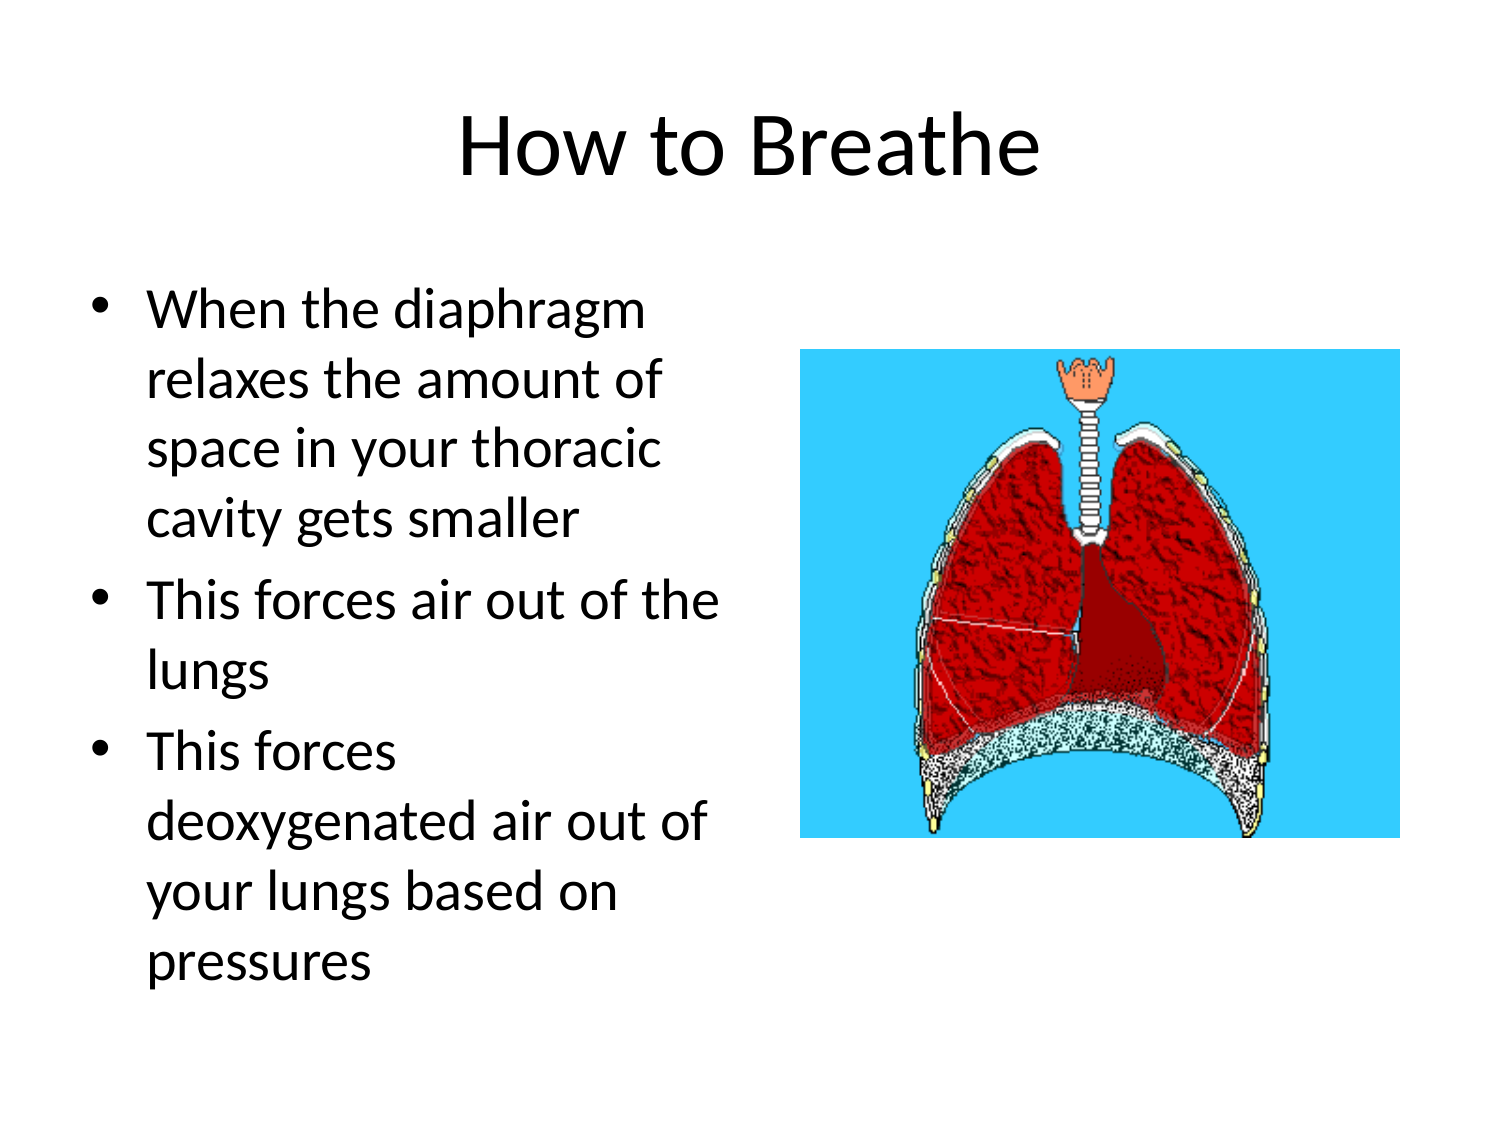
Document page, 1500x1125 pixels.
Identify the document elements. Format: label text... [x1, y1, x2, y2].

picture [799, 349, 1401, 838]
list When the diaphragm relaxes the amount of space in your thoracic cavity gets smaller This forces air out of the lungs This forces deoxygenated air out of your lungs based on pressures [75, 262, 738, 1005]
title How to Breathe [75, 45, 1425, 233]
